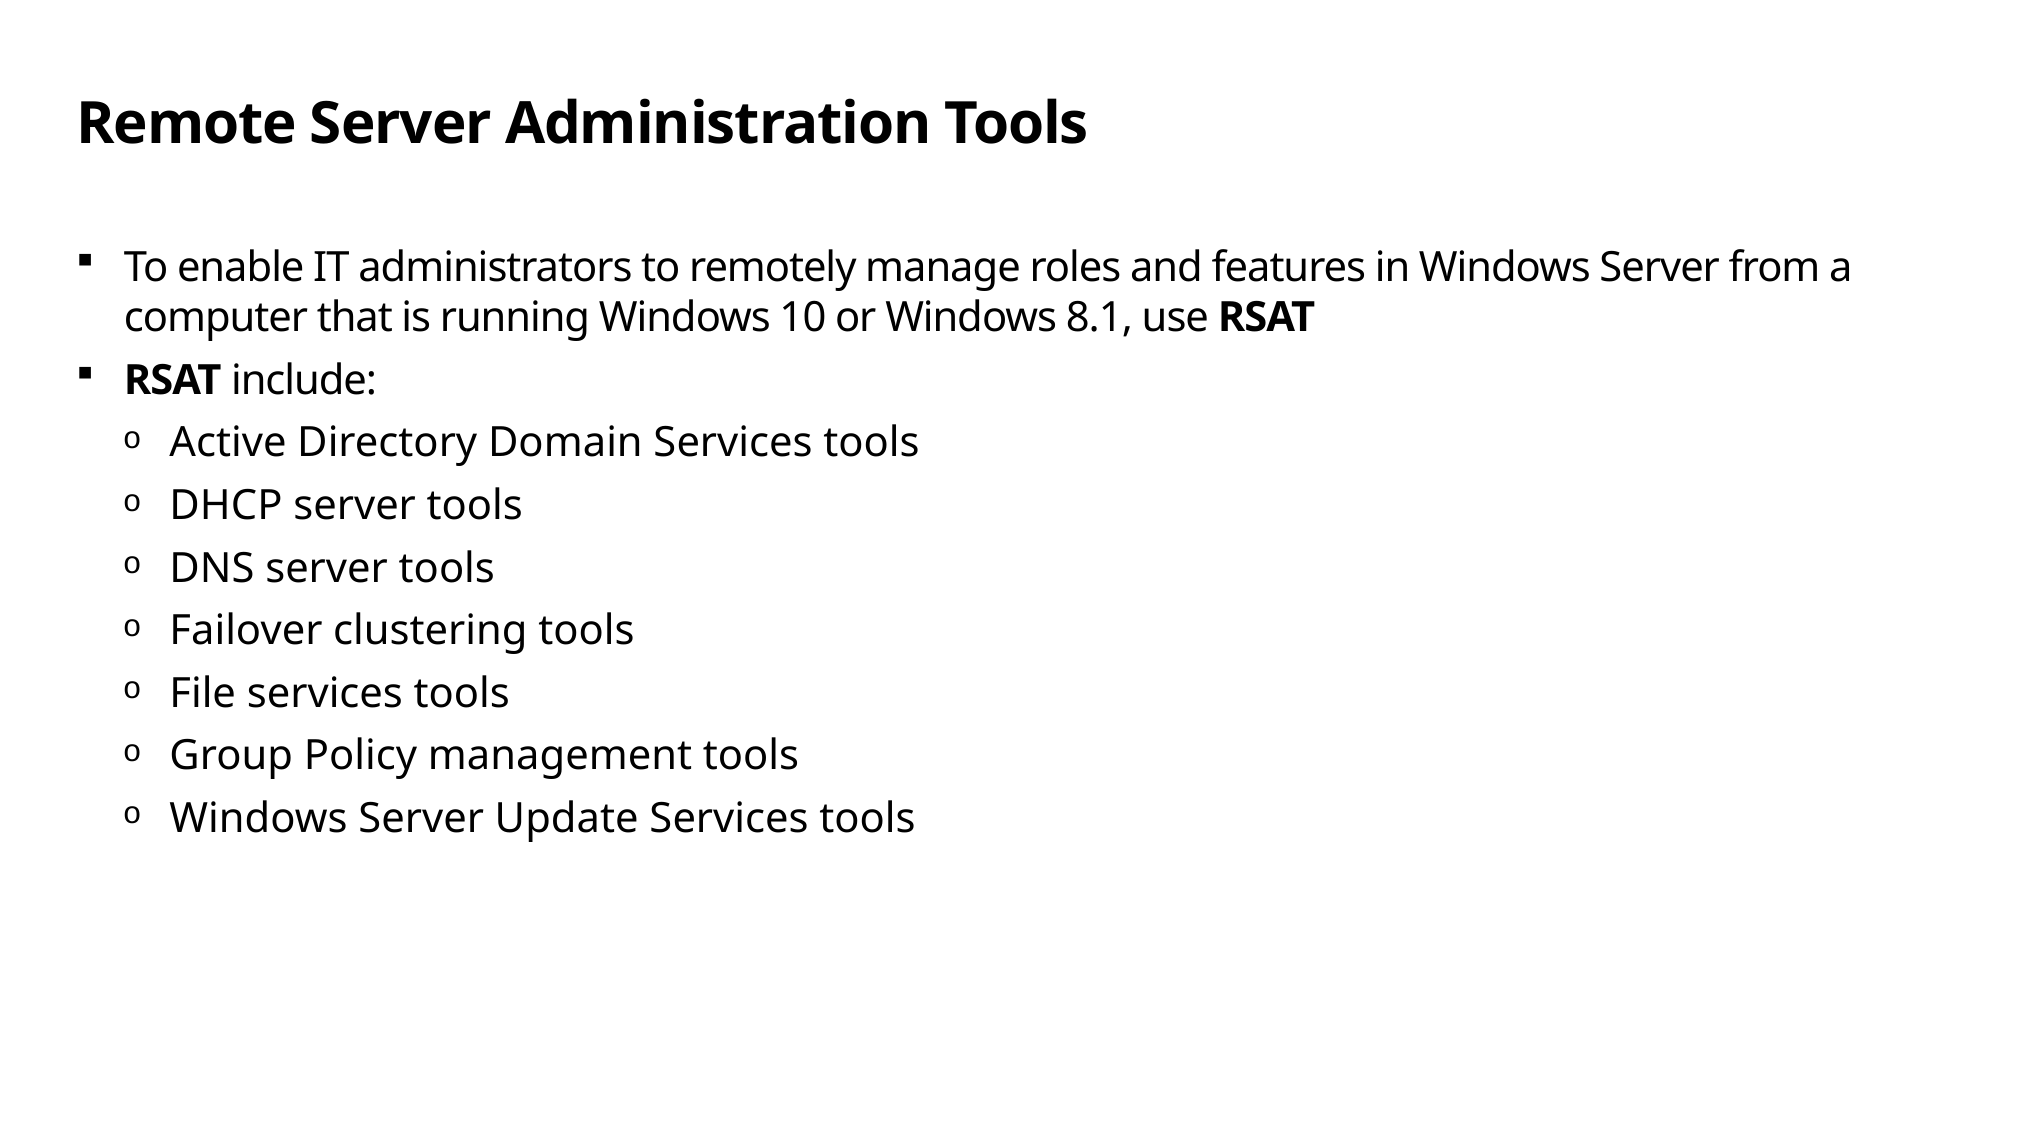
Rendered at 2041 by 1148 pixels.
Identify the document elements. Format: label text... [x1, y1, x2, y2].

title Remote Server Administration Tools [76, 93, 1968, 161]
list To enable IT administrators to remotely manage roles and features in Windows Server from a computer that is running Windows 10 or Windows 8.1, use RSAT RSAT include: Active Directory Domain Services tools DHCP server tools DNS server tools Failover clustering tools File services tools Group Policy management tools Windows Server Update Services tools [76, 240, 1970, 1074]
